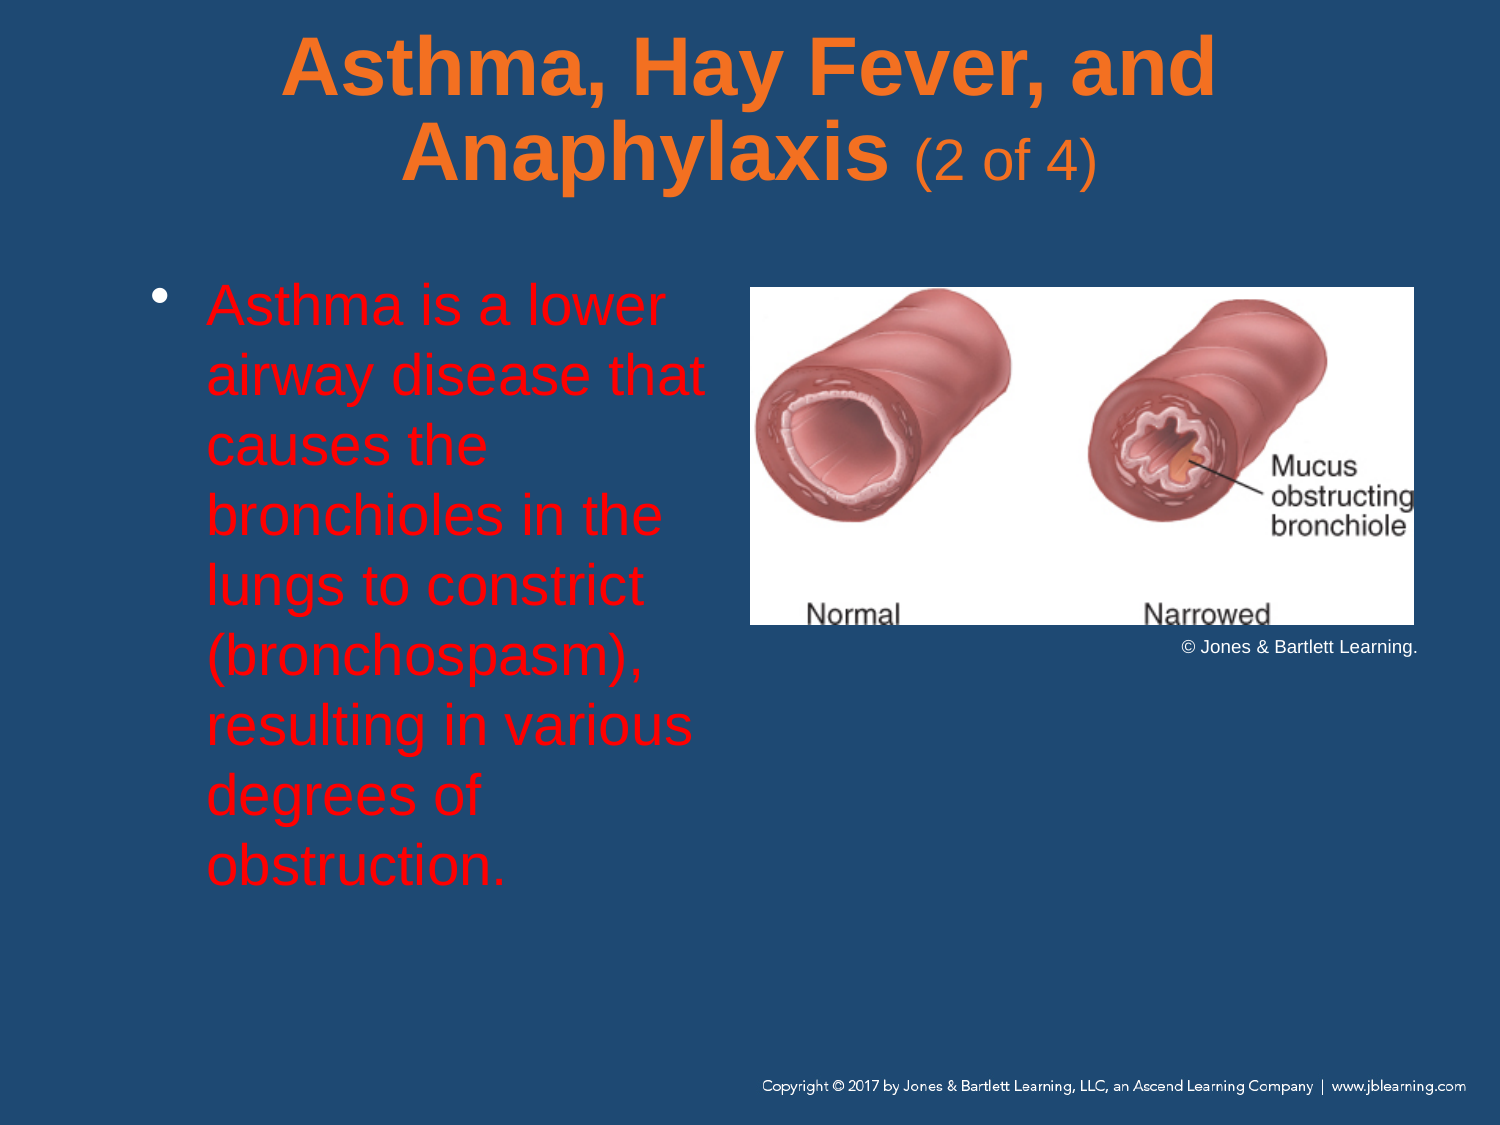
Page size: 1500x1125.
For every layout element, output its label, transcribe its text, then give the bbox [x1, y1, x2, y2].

text_box © Jones & Bartlett Learning. [1166, 627, 1433, 665]
title Asthma, Hay Fever, and Anaphylaxis (2 of 4) [112, 37, 1388, 188]
list Asthma is a lower airway disease that causes the bronchioles in the lungs to constrict (bronchospasm), resulting in various degrees of obstruction. [112, 237, 738, 1025]
picture [0, 0, 1500, 1125]
